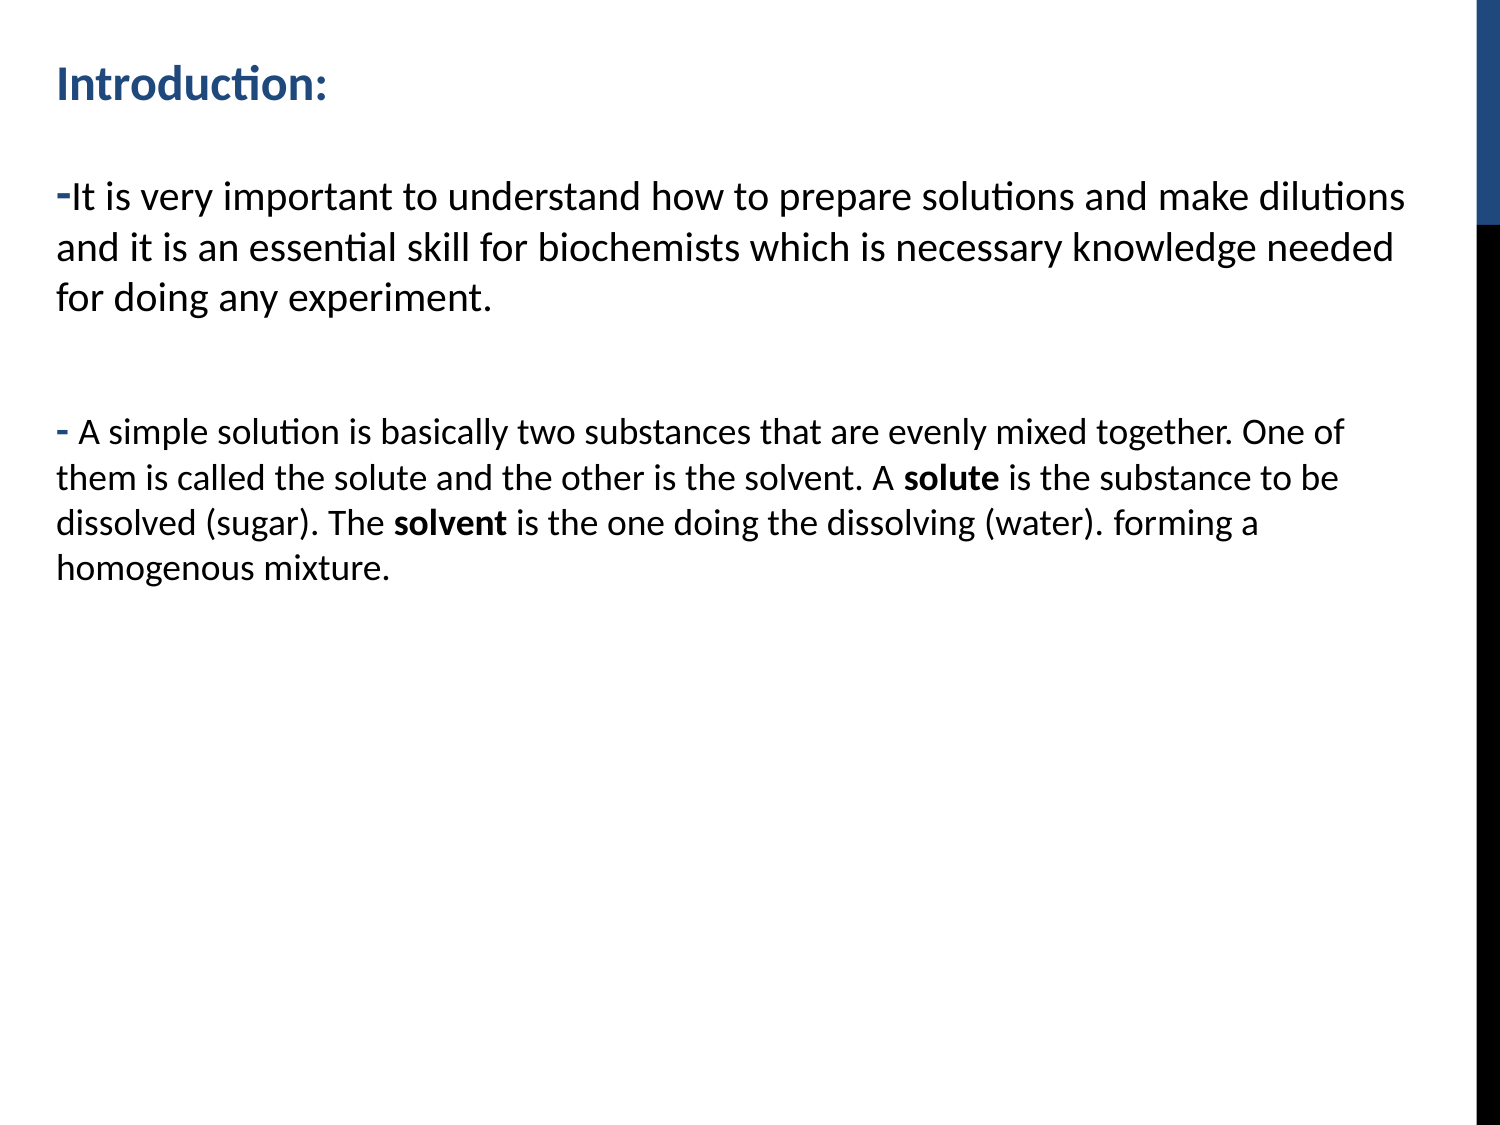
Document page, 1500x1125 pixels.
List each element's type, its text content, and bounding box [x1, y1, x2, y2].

text_box Introduction: -It is very important to understand how to prepare solutions and make dilutions and it is an essential skill for biochemists which is necessary knowledge needed for doing any experiment. [41, 42, 1459, 328]
text_box - A simple solution is basically two substances that are evenly mixed together. One of them is called the solute and the other is the solvent. A solute is the substance to be dissolved (sugar). The solvent is the one doing the dissolving (water). forming a homogenous mixture. [41, 395, 1436, 641]
